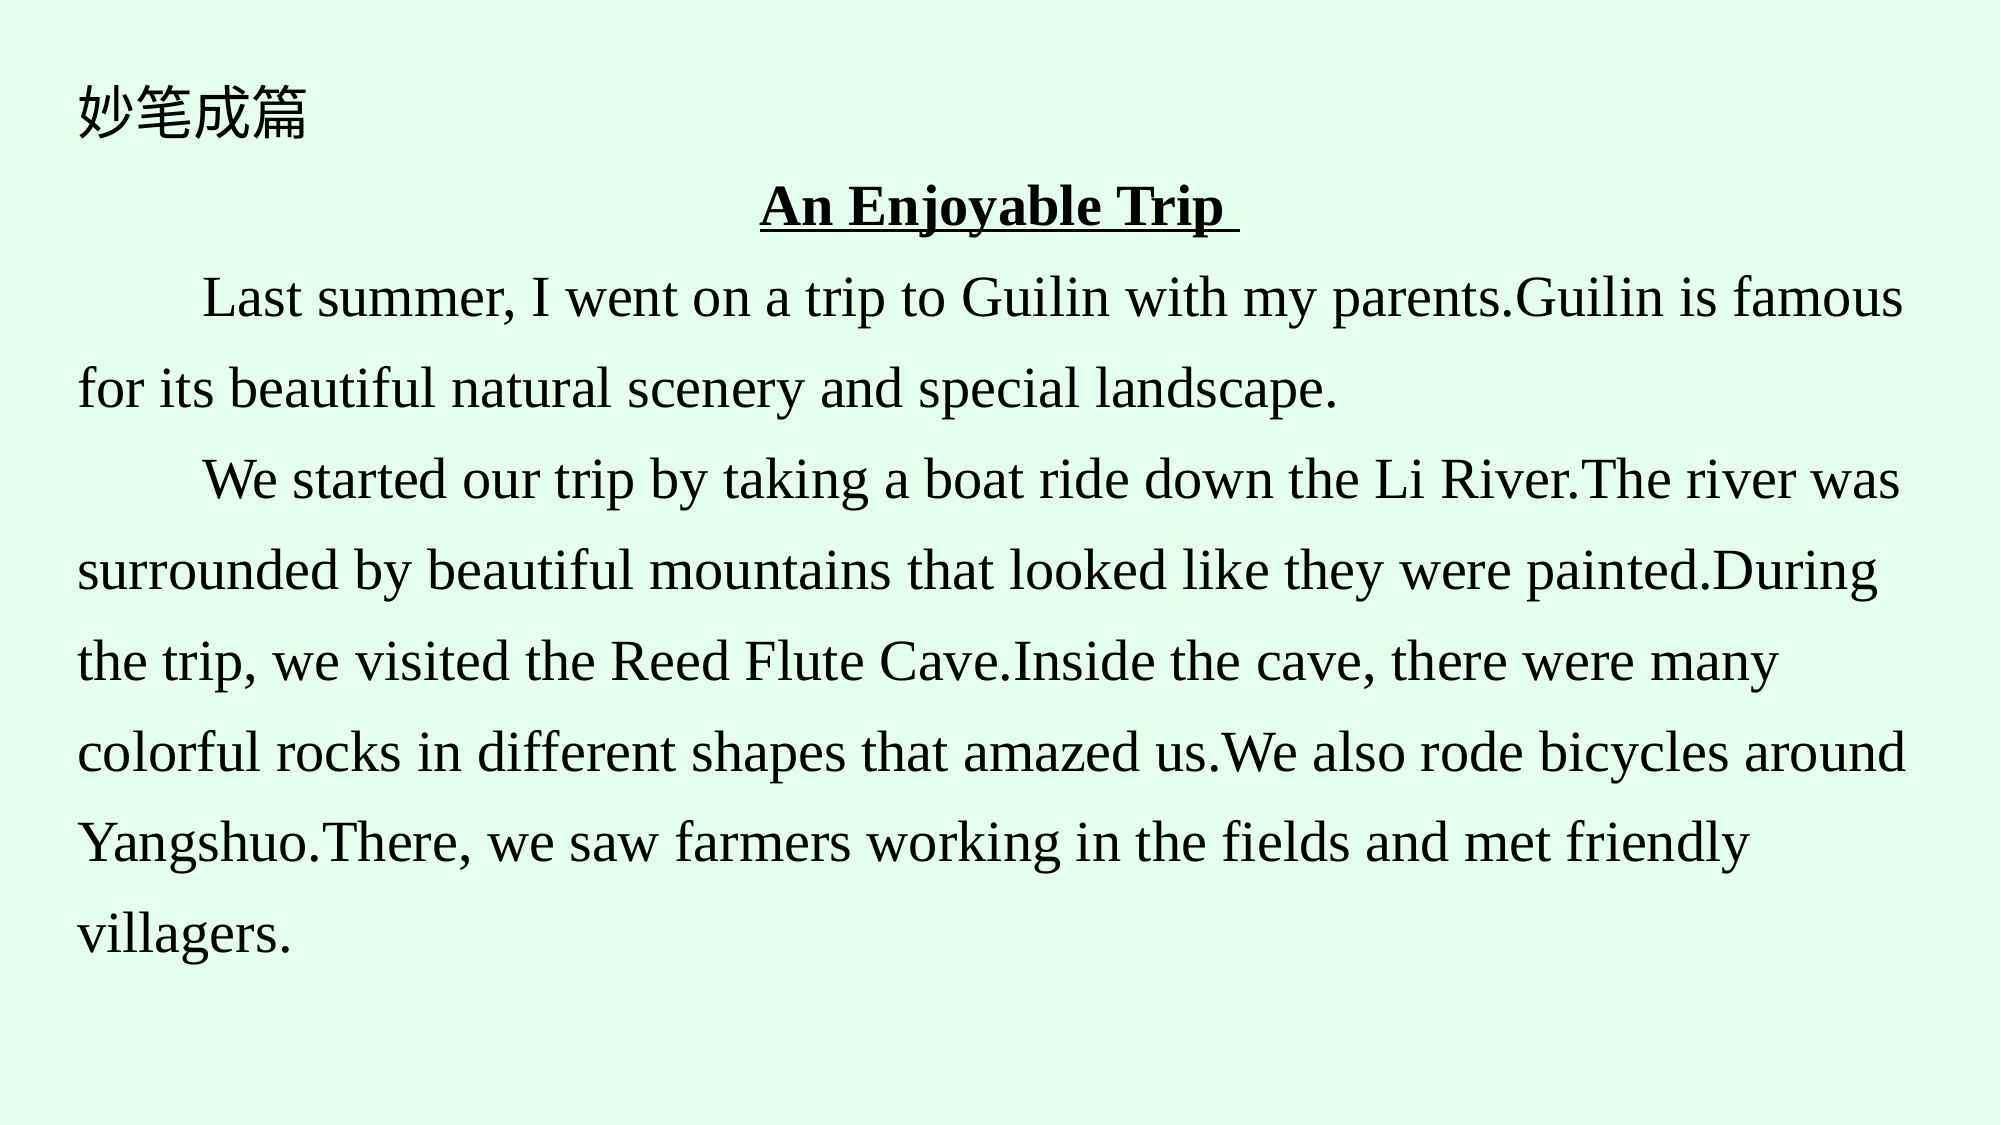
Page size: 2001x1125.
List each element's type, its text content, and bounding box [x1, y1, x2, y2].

text_box 妙笔成篇 An Enjoyable Trip Last summer, I went on a trip to Guilin with my parents.Guilin is famous for its beautiful natural scenery and special landscape. We started our trip by taking a boat ride down the Li River.The river was surrounded by beautiful mountains that looked like they were painted.During the trip, we visited the Reed Flute Cave.Inside the cave, there were many colorful rocks in different shapes that amazed us.We also rode bicycles around Yangshuo.There, we saw farmers working in the fields and met friendly villagers. [62, 47, 1938, 972]
